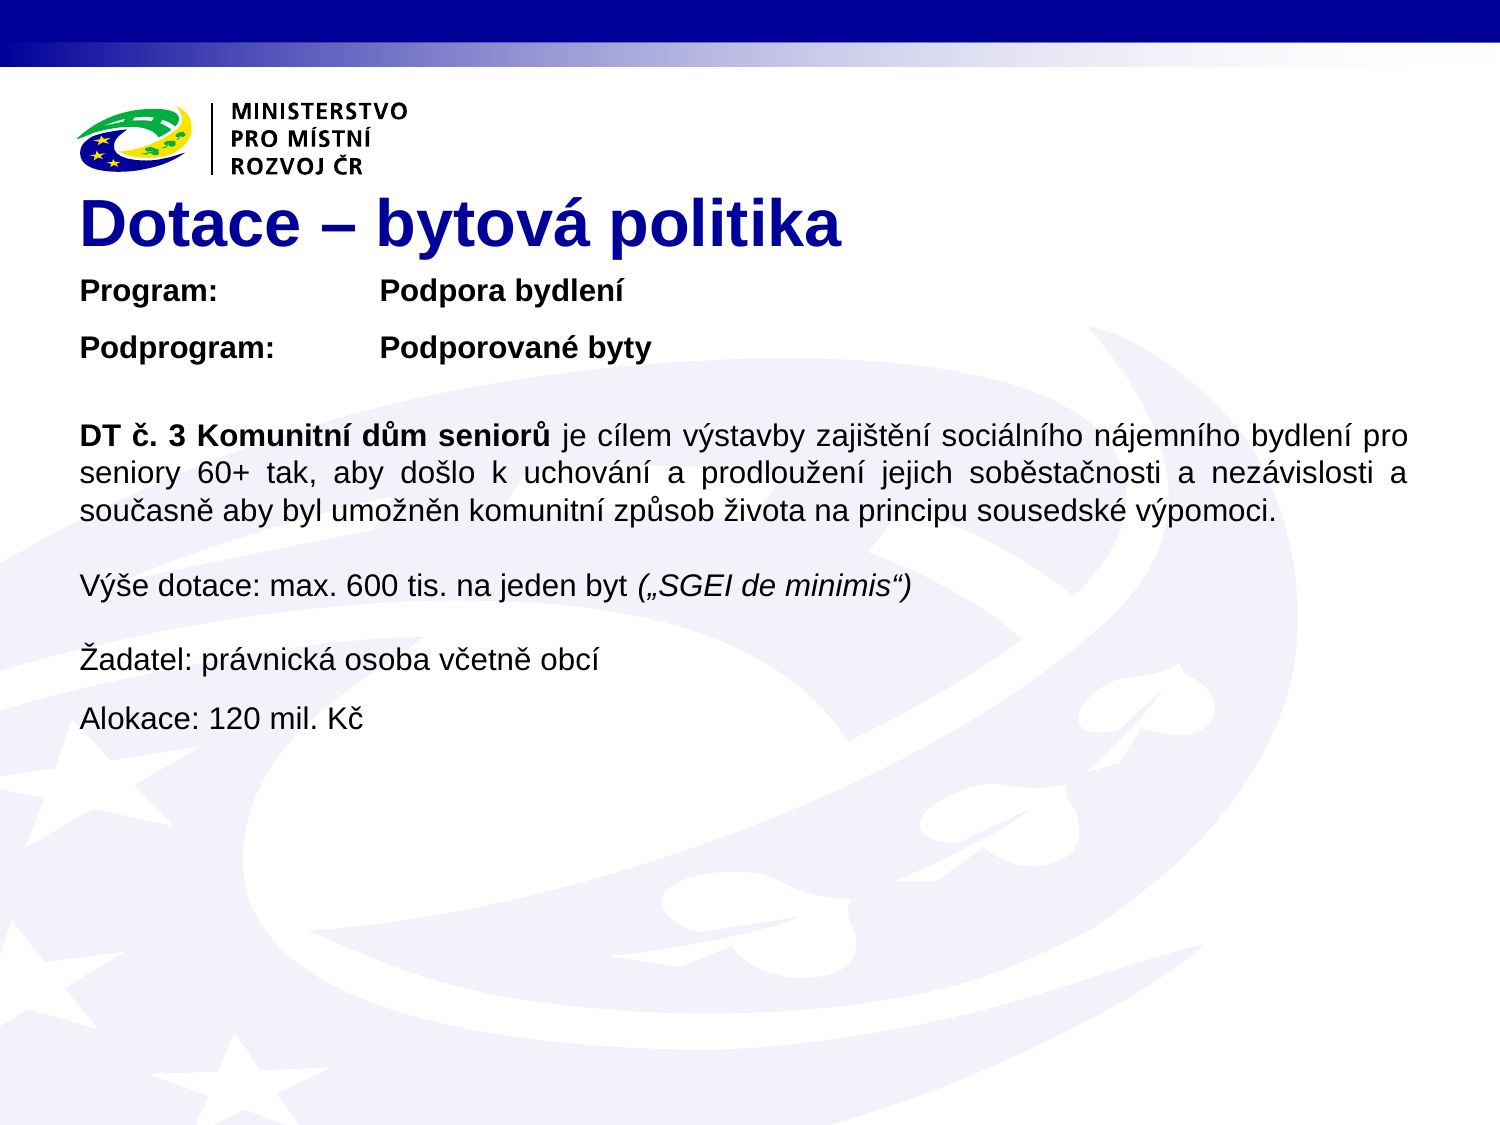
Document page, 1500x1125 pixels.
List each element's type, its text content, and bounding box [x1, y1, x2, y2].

list Program: Podpora bydlení Podprogram: Podporované byty DT č. 3 Komunitní dům seniorů je cílem výstavby zajištění sociálního nájemního bydlení pro seniory 60+ tak, aby došlo k uchování a prodloužení jejich soběstačnosti a nezávislosti a současně aby byl umožněn komunitní způsob života na principu sousedské výpomoci. Výše dotace: max. 600 tis. na jeden byt („SGEI de minimis“) Žadatel: právnická osoba včetně obcí Alokace: 120 mil. Kč [64, 256, 1425, 1083]
title Dotace – bytová politika [64, 172, 1425, 256]
